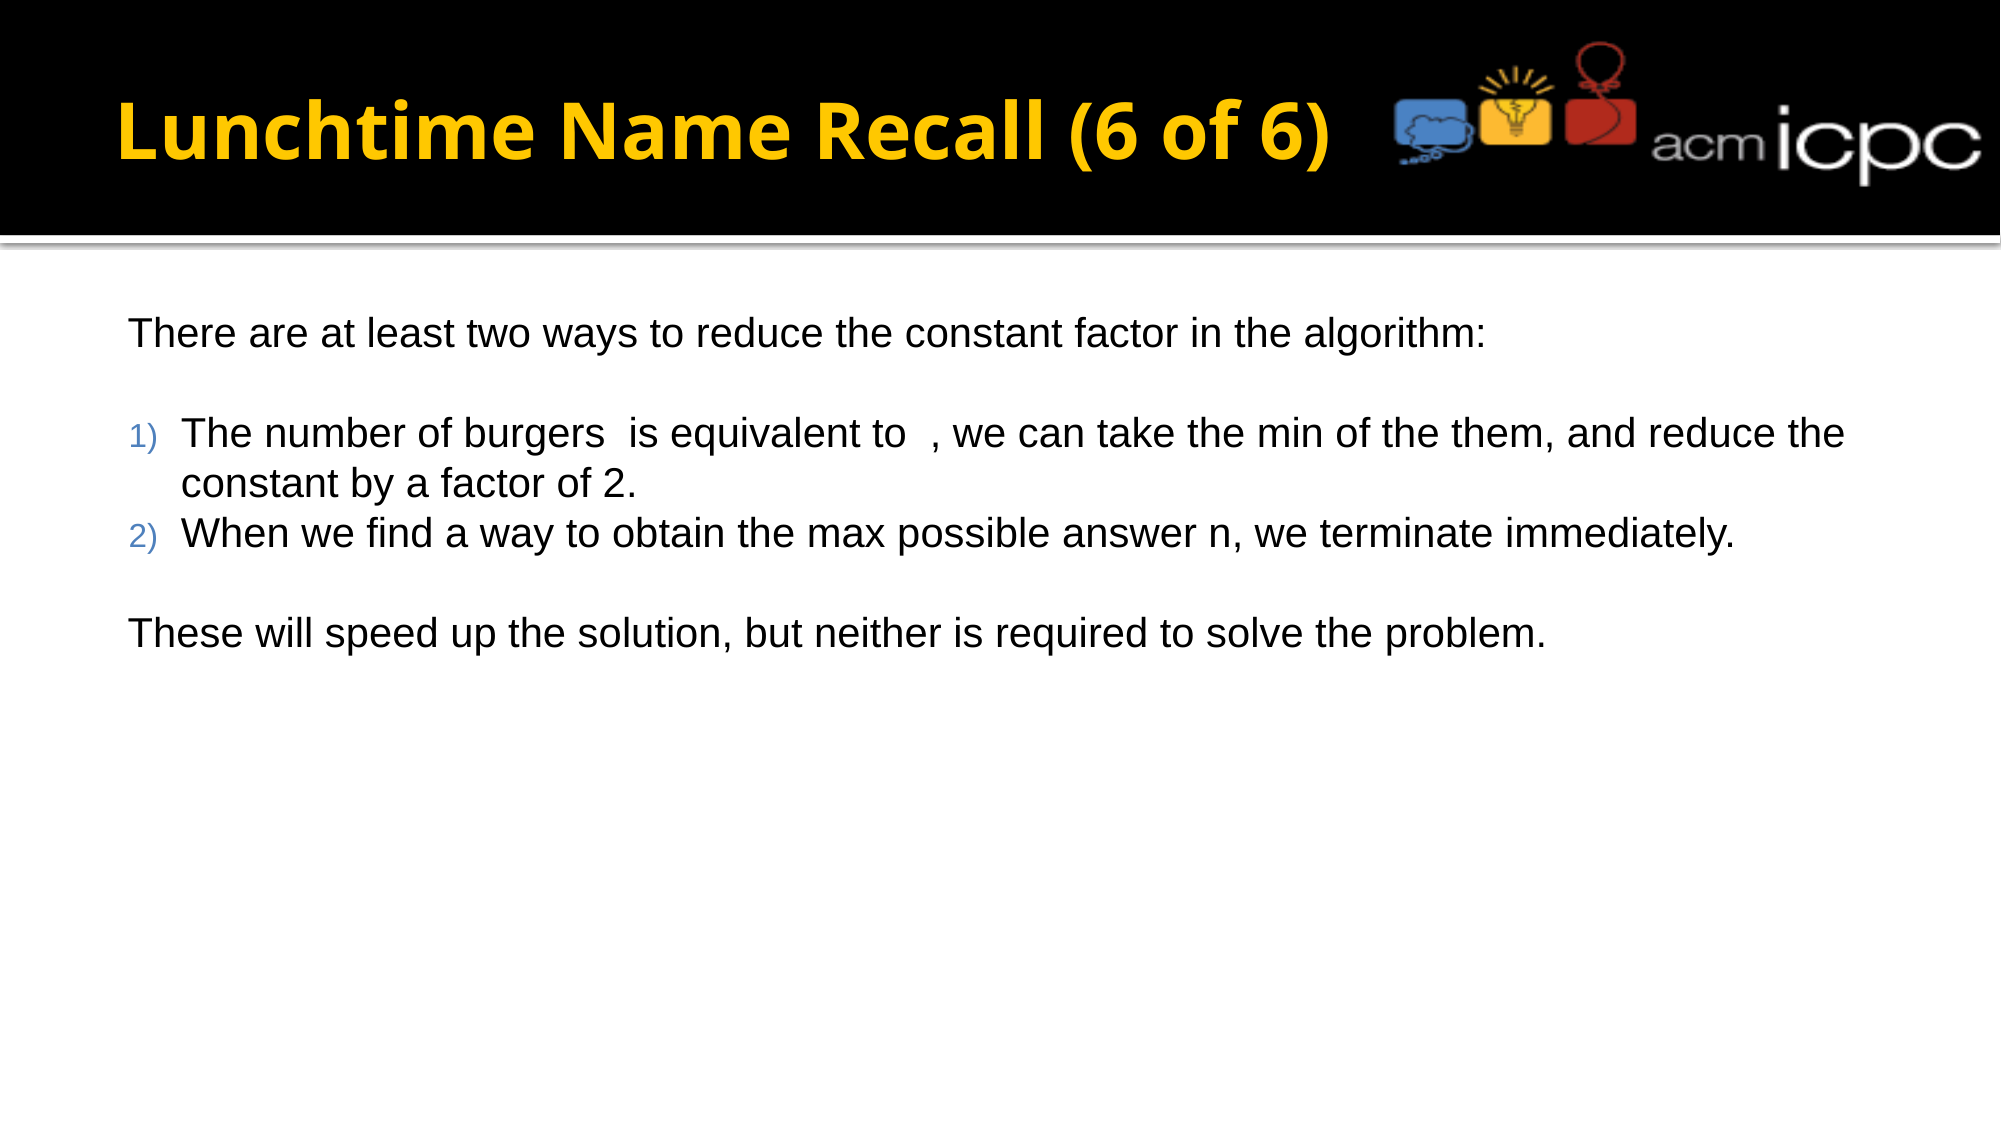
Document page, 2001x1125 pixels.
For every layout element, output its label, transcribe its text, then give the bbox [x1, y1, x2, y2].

title Lunchtime Name Recall (6 of 6) [99, 25, 1350, 231]
picture [1366, 24, 2000, 191]
